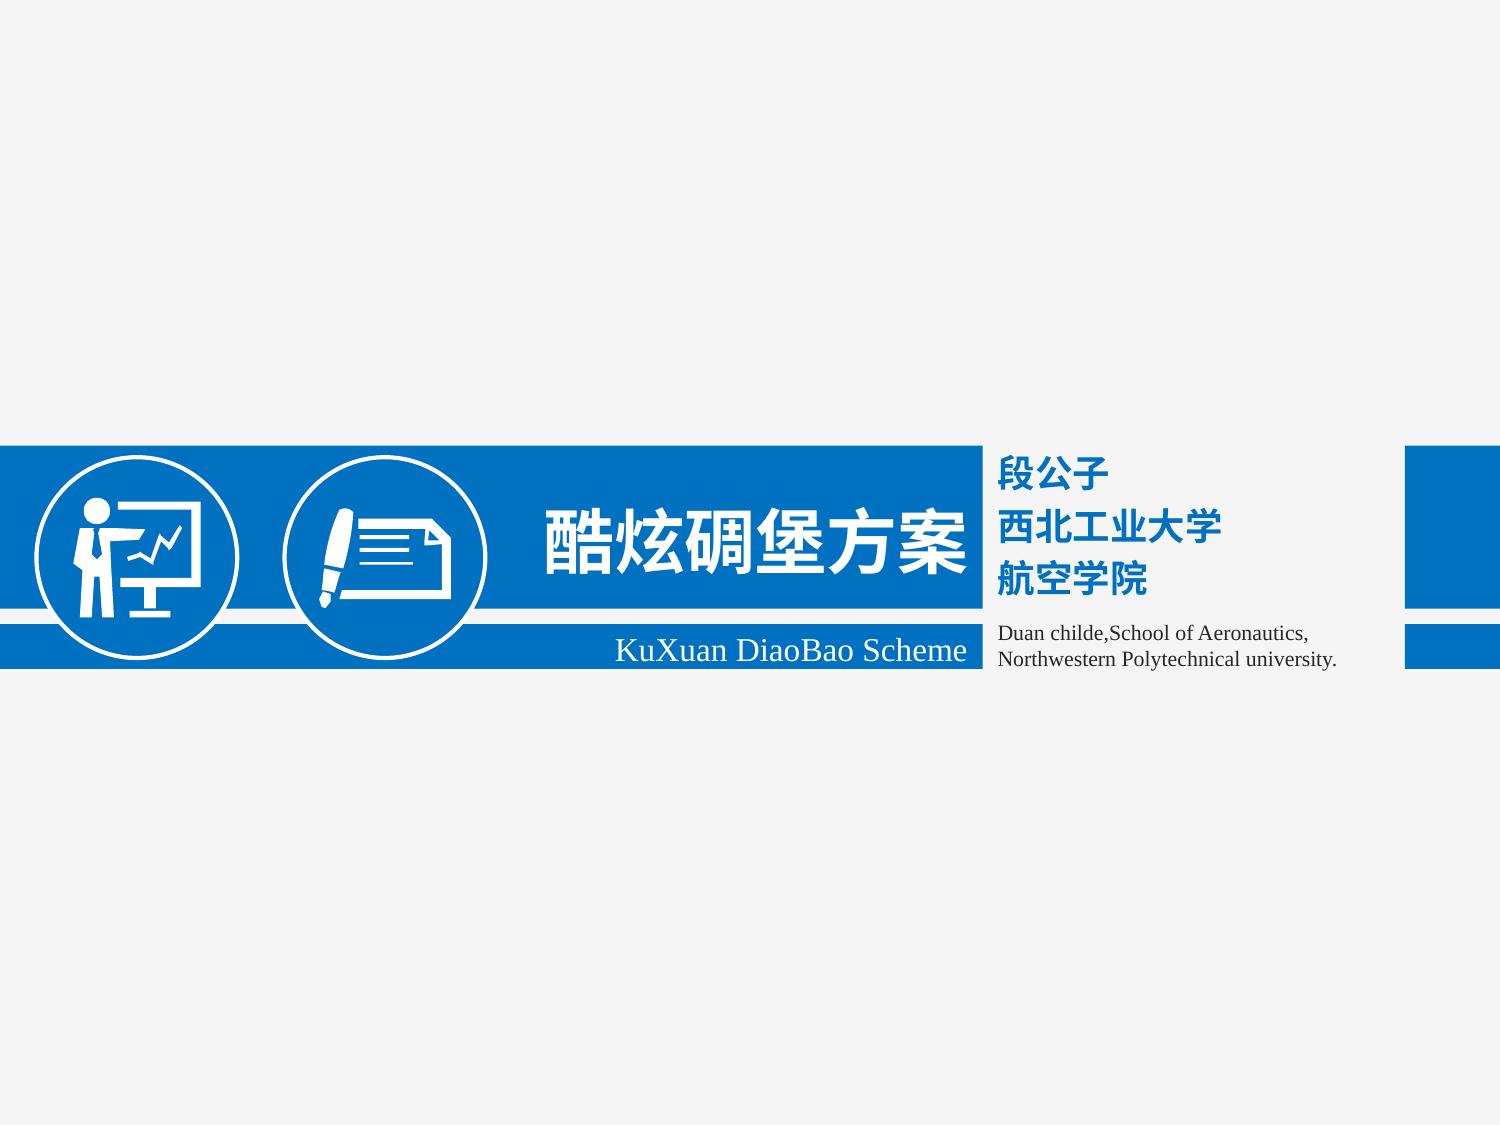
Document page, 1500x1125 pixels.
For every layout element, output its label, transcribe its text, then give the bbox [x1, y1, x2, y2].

text_box 西北工业大学 [983, 495, 1404, 547]
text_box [1404, 445, 1500, 669]
text_box 航空学院 [983, 547, 1404, 608]
text_box Duan childe,School of Aeronautics, Northwestern Polytechnical university. [982, 611, 1405, 679]
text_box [36, 457, 238, 658]
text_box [0, 445, 983, 676]
text_box 段公子 [982, 442, 1405, 495]
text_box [284, 457, 486, 658]
